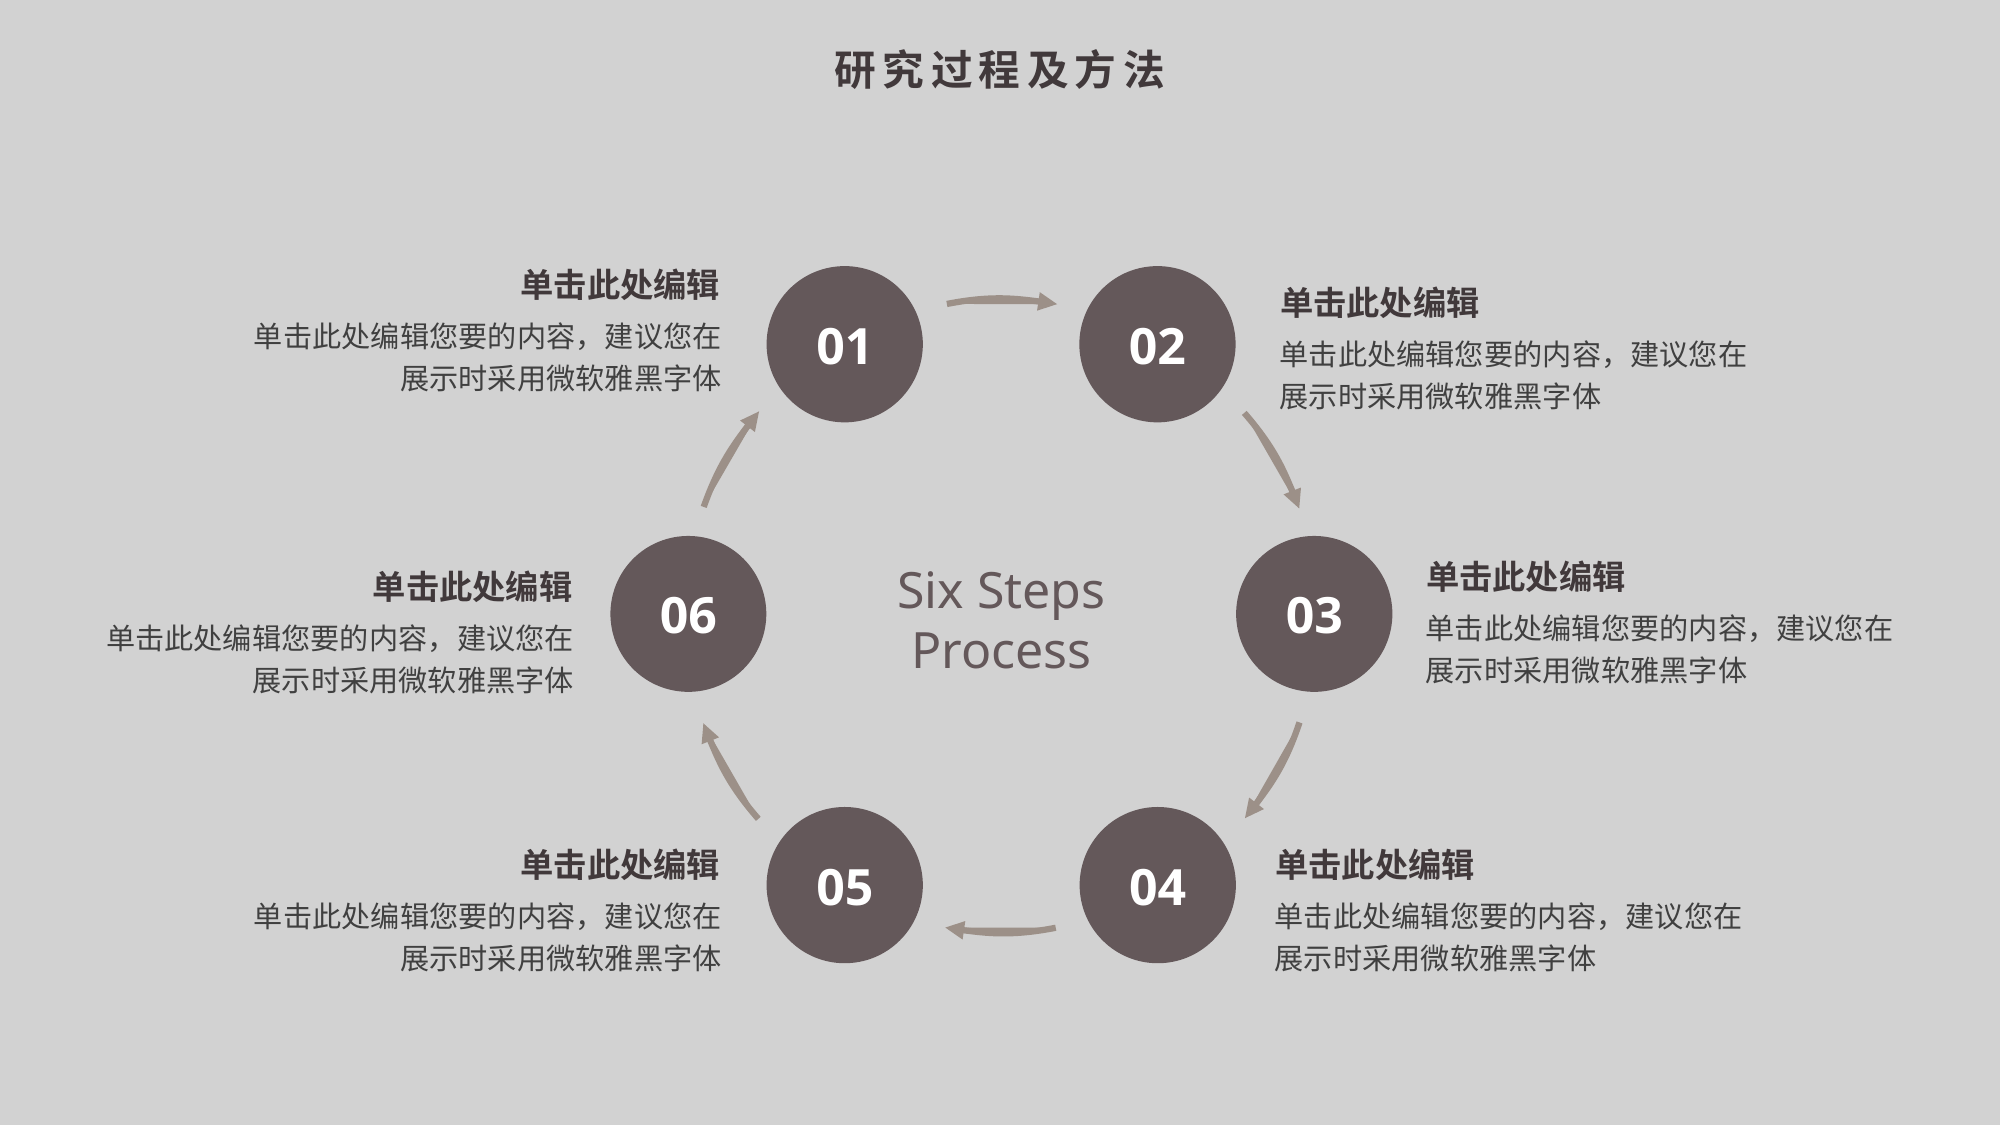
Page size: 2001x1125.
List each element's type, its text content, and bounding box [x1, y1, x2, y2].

text_box [1244, 412, 1301, 509]
text_box [945, 923, 1056, 936]
text_box 单击此处编辑 [1265, 266, 1648, 330]
text_box 02 [1079, 266, 1236, 423]
text_box 04 [1079, 806, 1236, 964]
text_box 03 [1236, 535, 1393, 692]
text_box 单击此处编辑您要的内容，建议您在展示时采用微软雅黑字体 [1410, 596, 1924, 695]
text_box 单击此处编辑您要的内容，建议您在展示时采用微软雅黑字体 [223, 884, 737, 983]
text_box 单击此处编辑您要的内容，建议您在展示时采用微软雅黑字体 [1264, 322, 1778, 421]
text_box 06 [610, 535, 767, 692]
text_box 单击此处编辑您要的内容，建议您在展示时采用微软雅黑字体 [76, 605, 590, 705]
text_box 单击此处编辑您要的内容，建议您在展示时采用微软雅黑字体 [1259, 884, 1773, 983]
text_box [946, 296, 1058, 309]
text_box 研究过程及方法 [820, 36, 1180, 101]
text_box 单击此处编辑 [352, 248, 736, 312]
text_box [1245, 722, 1300, 819]
text_box 单击此处编辑 [204, 550, 588, 614]
text_box [703, 411, 760, 507]
text_box 单击此处编辑 [1260, 828, 1643, 892]
text_box 单击此处编辑 [352, 828, 736, 892]
text_box Six Steps Process [829, 446, 1174, 791]
text_box 单击此处编辑您要的内容，建议您在展示时采用微软雅黑字体 [223, 304, 737, 403]
text_box 单击此处编辑 [1411, 540, 1794, 604]
text_box 05 [766, 806, 923, 964]
text_box [702, 723, 759, 819]
text_box 01 [766, 266, 923, 423]
